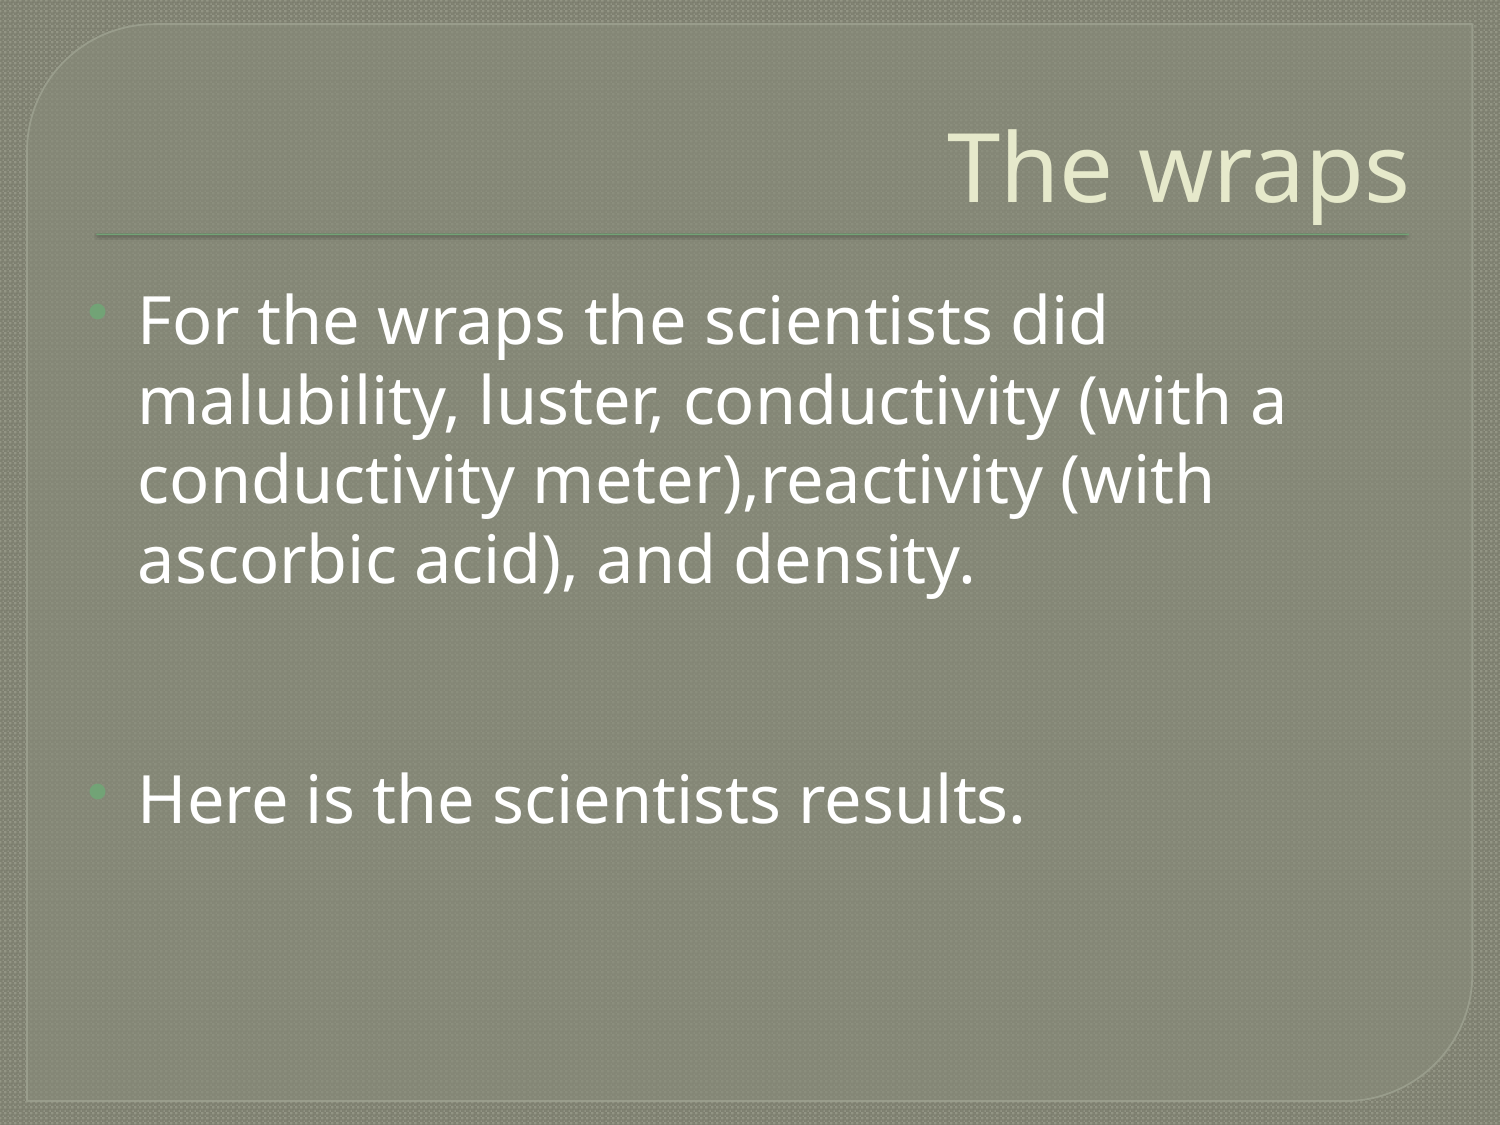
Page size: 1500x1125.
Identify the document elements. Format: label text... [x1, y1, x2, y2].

list For the wraps the scientists did malubility, luster, conductivity (with a conductivity meter),reactivity (with ascorbic acid), and density. Here is the scientists results. [75, 270, 1425, 1013]
title The wraps [75, 41, 1425, 230]
